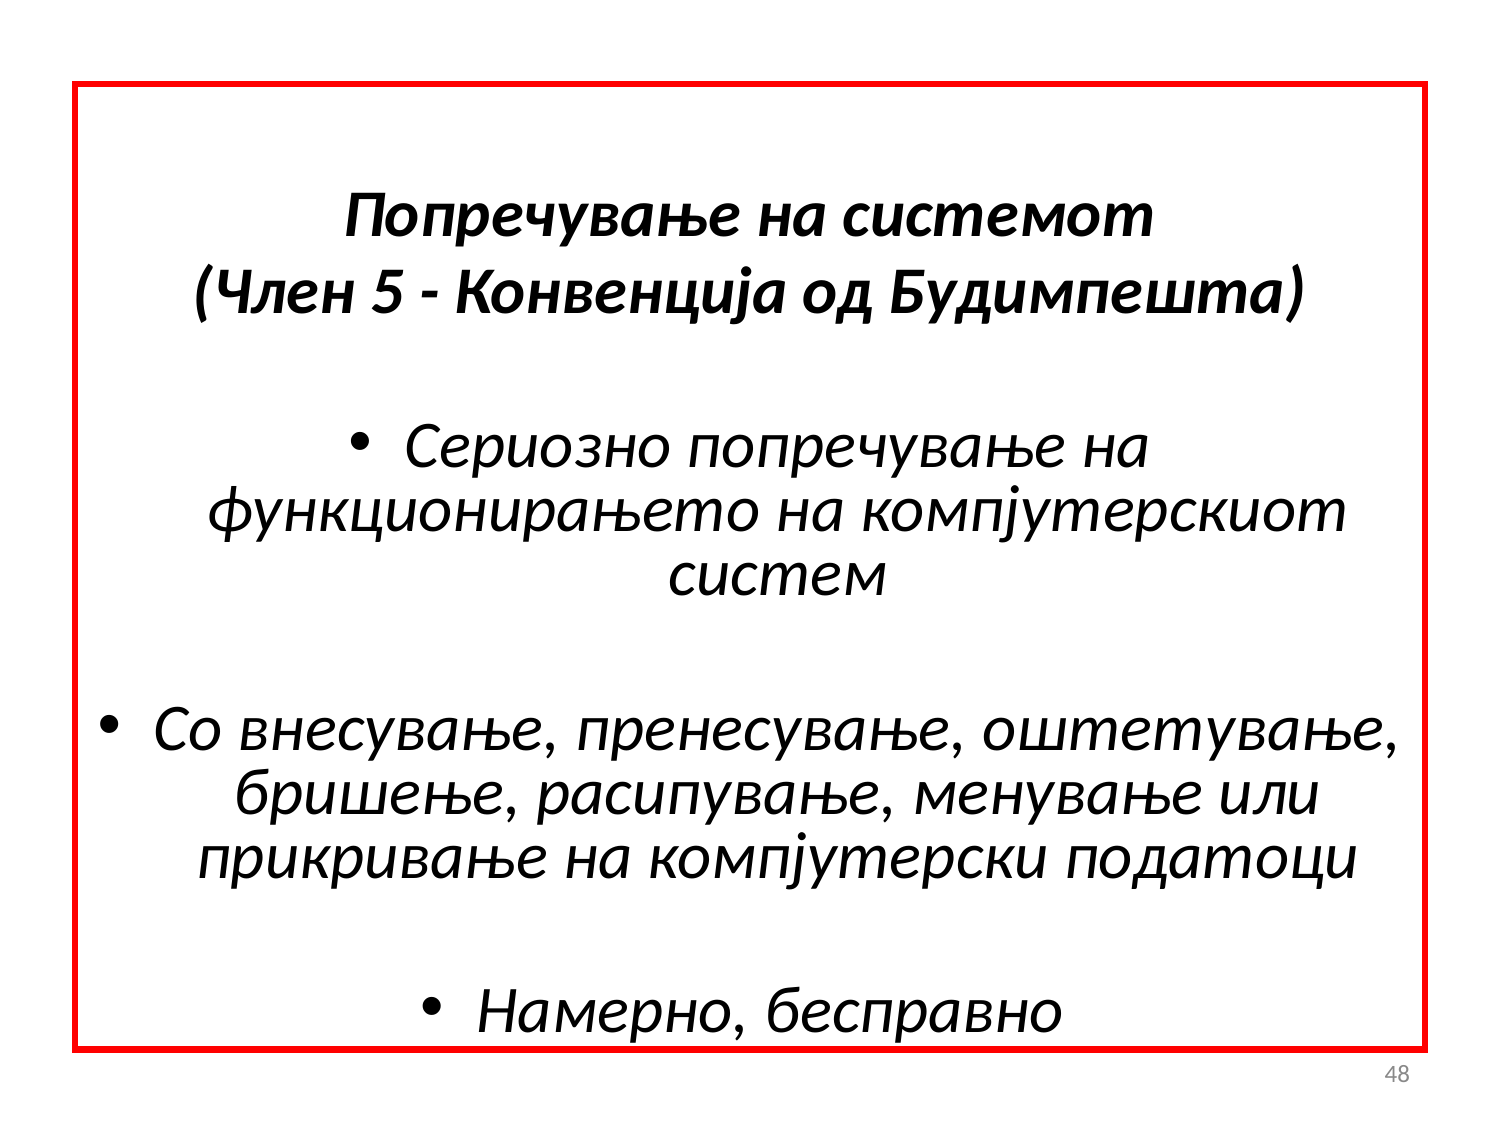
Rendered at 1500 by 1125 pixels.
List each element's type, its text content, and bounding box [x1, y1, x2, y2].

slide_number 48 [1074, 1042, 1425, 1103]
list Попречување на системот (Член 5 - Конвенција од Будимпешта) Сериозно попречување на функционирањето на компјутерскиот систем Со внесување, пренесување, оштетување, бришење, расипување, менување или прикривање на компјутерски податоци Намерно, бесправно [75, 84, 1425, 1050]
